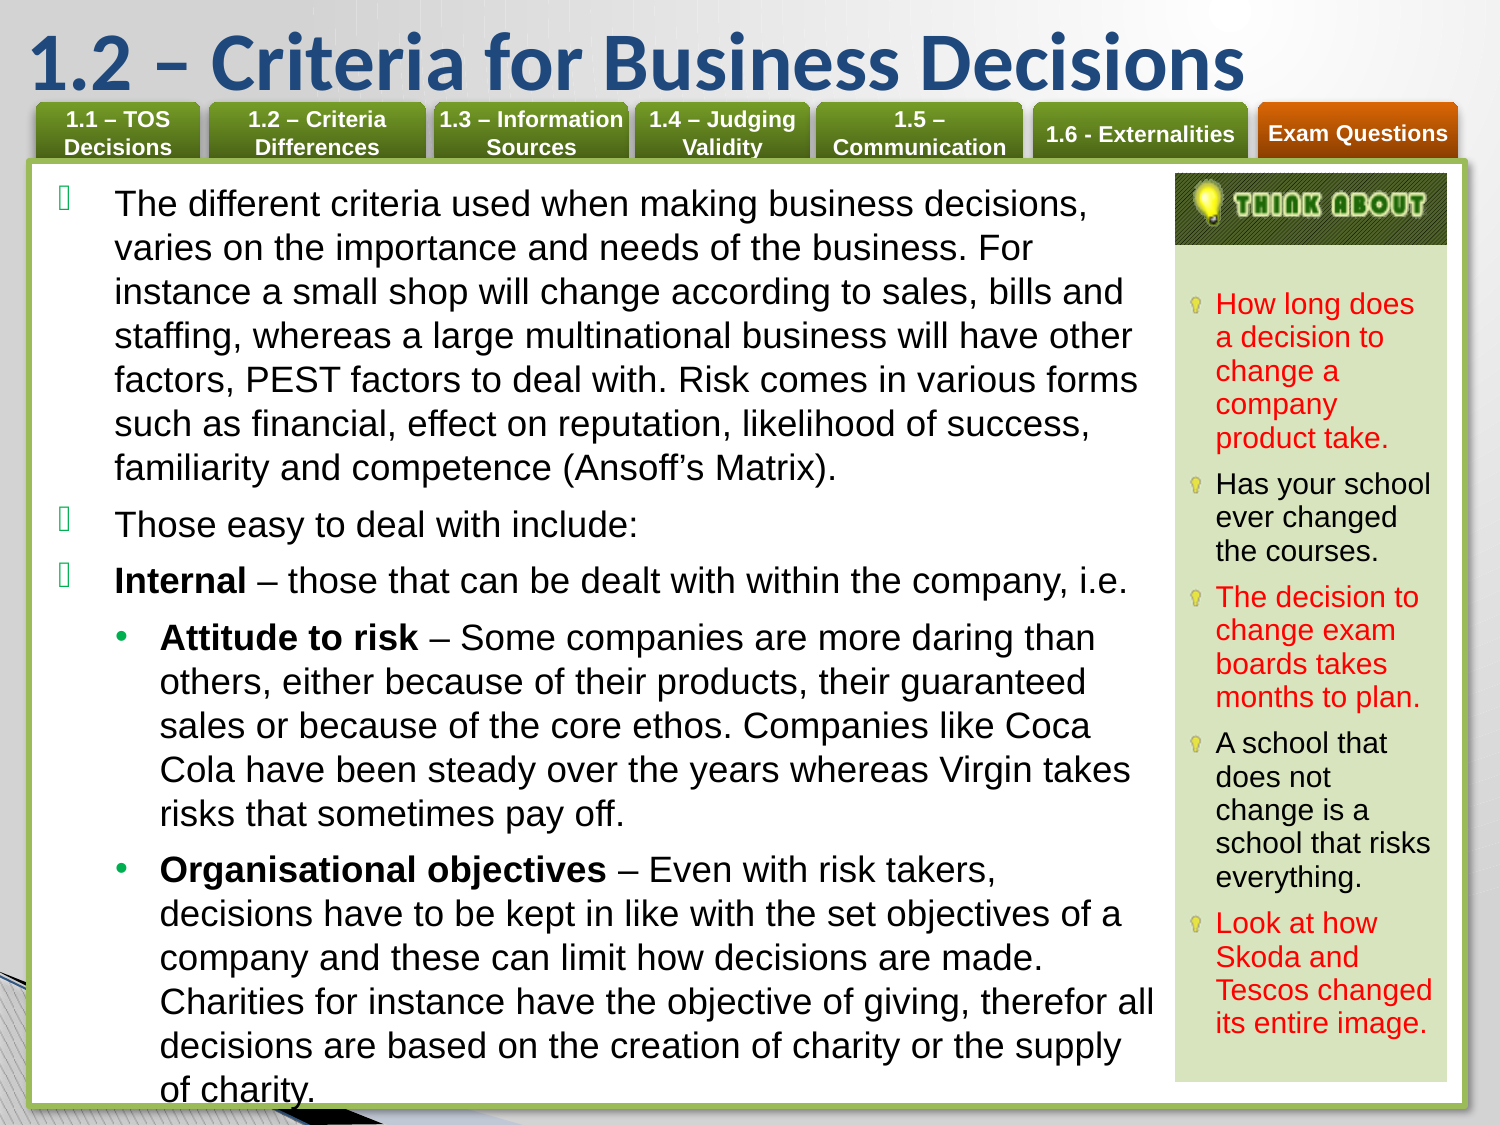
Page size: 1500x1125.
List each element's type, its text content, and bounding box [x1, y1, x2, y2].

picture [289, 1118, 303, 1125]
table_header [1175, 173, 1447, 245]
picture [1186, 586, 1204, 608]
title 1.2 – Criteria for Business Decisions [11, 11, 1465, 102]
picture [1186, 293, 1204, 315]
picture [1186, 732, 1204, 754]
picture [1186, 473, 1204, 495]
text_box The different criteria used when making business decisions, varies on the importance and needs of the business. For instance a small shop will change according to sales, bills and staffing, whereas a large multinational business will have other factors, PEST factors to deal with. Risk comes in various forms such as financial, effect on reputation, likelihood of success, familiarity and competence (Ansoff’s Matrix). Those easy to deal with include: Internal – those that can be dealt with within the company, i.e. Attitude to risk – Some companies are more daring than others, either because of their products, their guaranteed sales or because of the core ethos. Companies like Coca Cola have been steady over the years whereas Virgin takes risks that sometimes pay off. Organisational objectives – Even with risk takers, decisions have to be kept in like with the set objectives of a company and these can limit how decisions are made. Charities for instance have the objective of giving, therefor all decisions are based on the creation of charity or the supply of charity. [41, 172, 1175, 1118]
picture [1191, 176, 1430, 232]
table_cell How long does a decision to change a company product take. Has your school ever changed the courses. The decision to change exam boards takes months to plan. A school that does not change is a school that risks everything. Look at how Skoda and Tescos changed its entire image. [1175, 245, 1447, 1082]
picture [1186, 912, 1204, 934]
